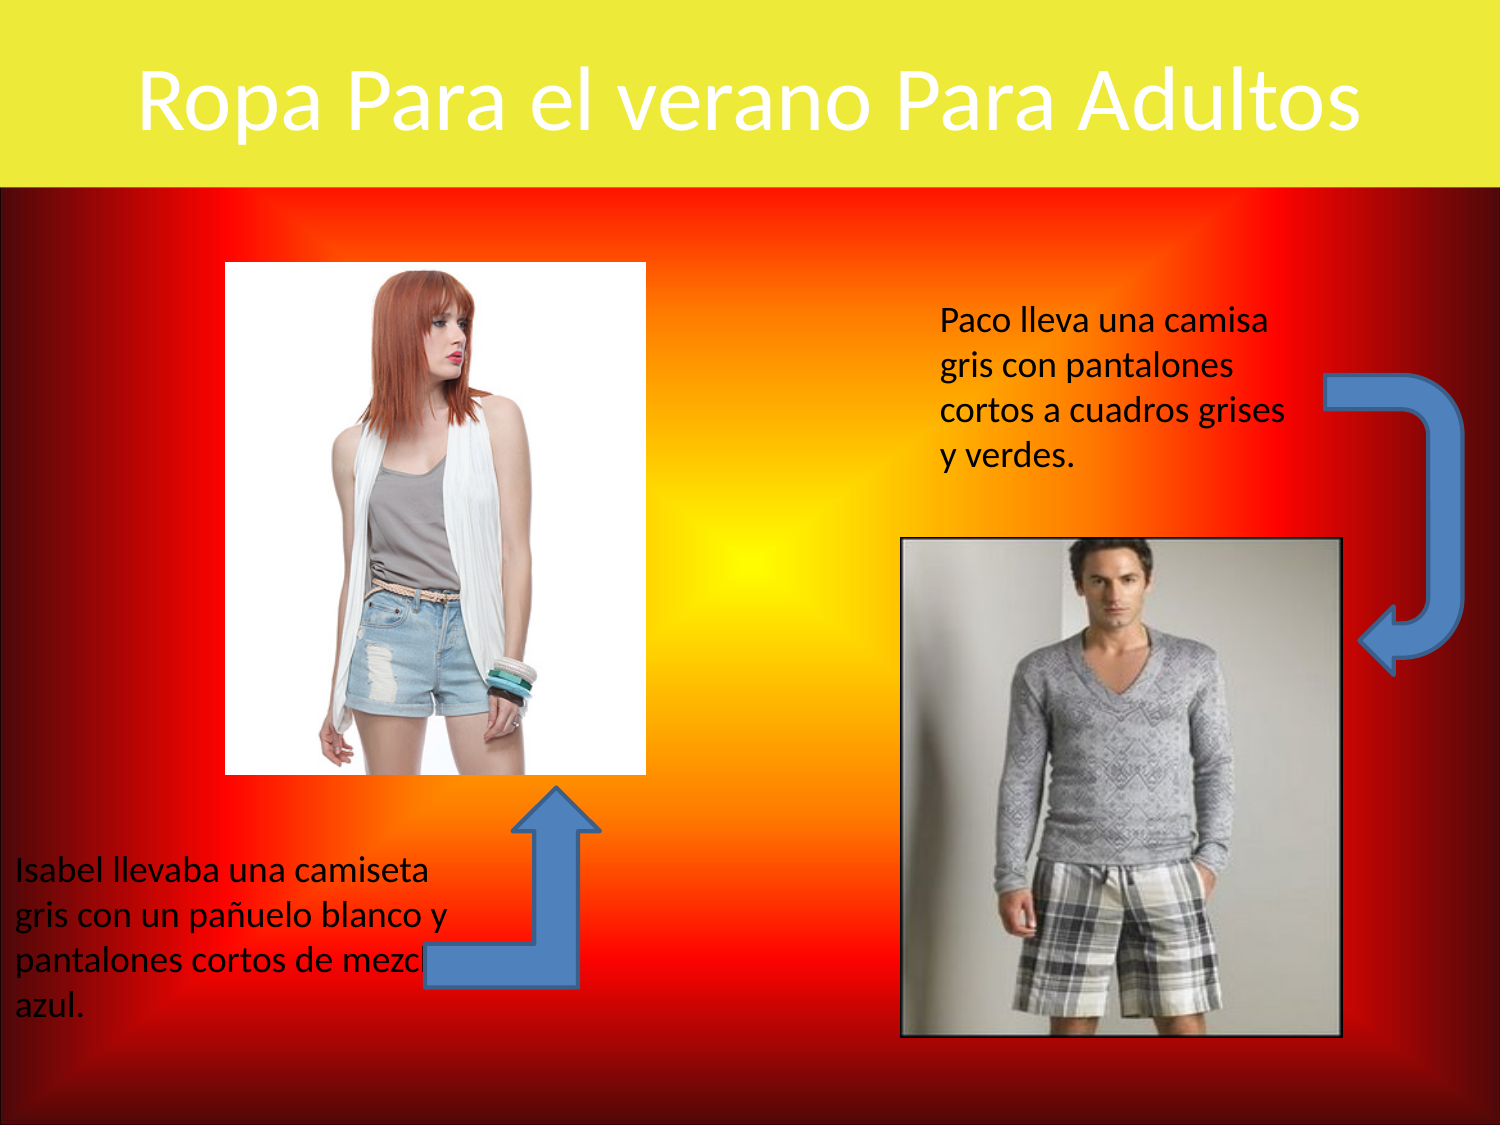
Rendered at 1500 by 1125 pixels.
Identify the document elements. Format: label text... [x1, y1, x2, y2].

text_box Isabel llevaba una camiseta gris con un pañuelo blanco y pantalones cortos de mezclilla azul. [0, 837, 488, 1033]
picture [0, 188, 1500, 1125]
text_box Paco lleva una camisa gris con pantalones cortos a cuadros grises y verdes. [924, 287, 1325, 483]
title Ropa Para el verano Para Adultos [0, 0, 1500, 188]
text_box [1322, 372, 1465, 677]
text_box [422, 785, 602, 990]
